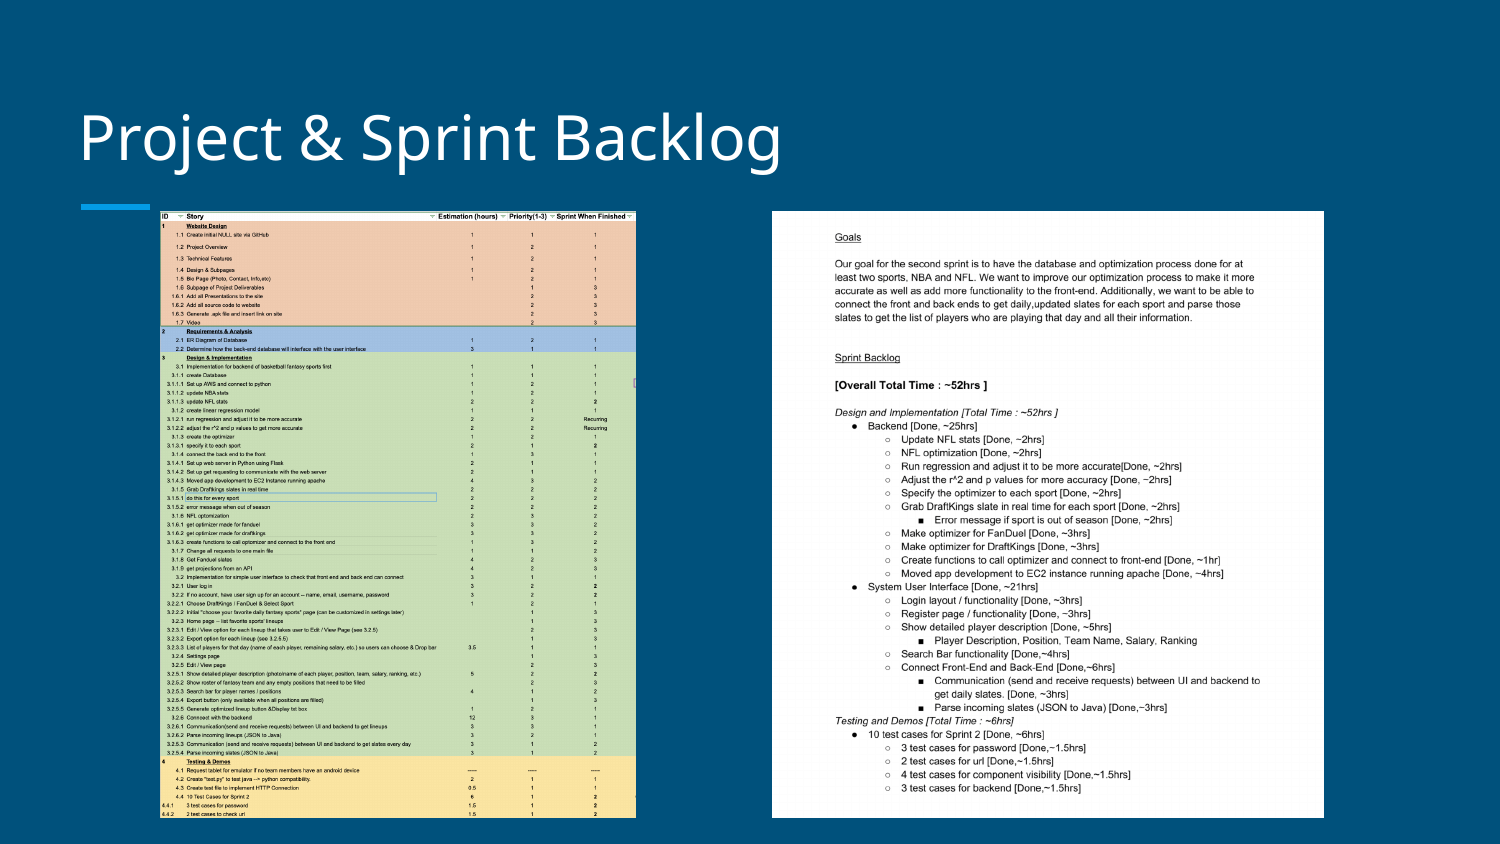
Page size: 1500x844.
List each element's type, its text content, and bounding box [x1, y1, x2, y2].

picture [161, 212, 635, 817]
title Project & Sprint Backlog [63, 75, 1437, 188]
picture [773, 212, 1323, 817]
